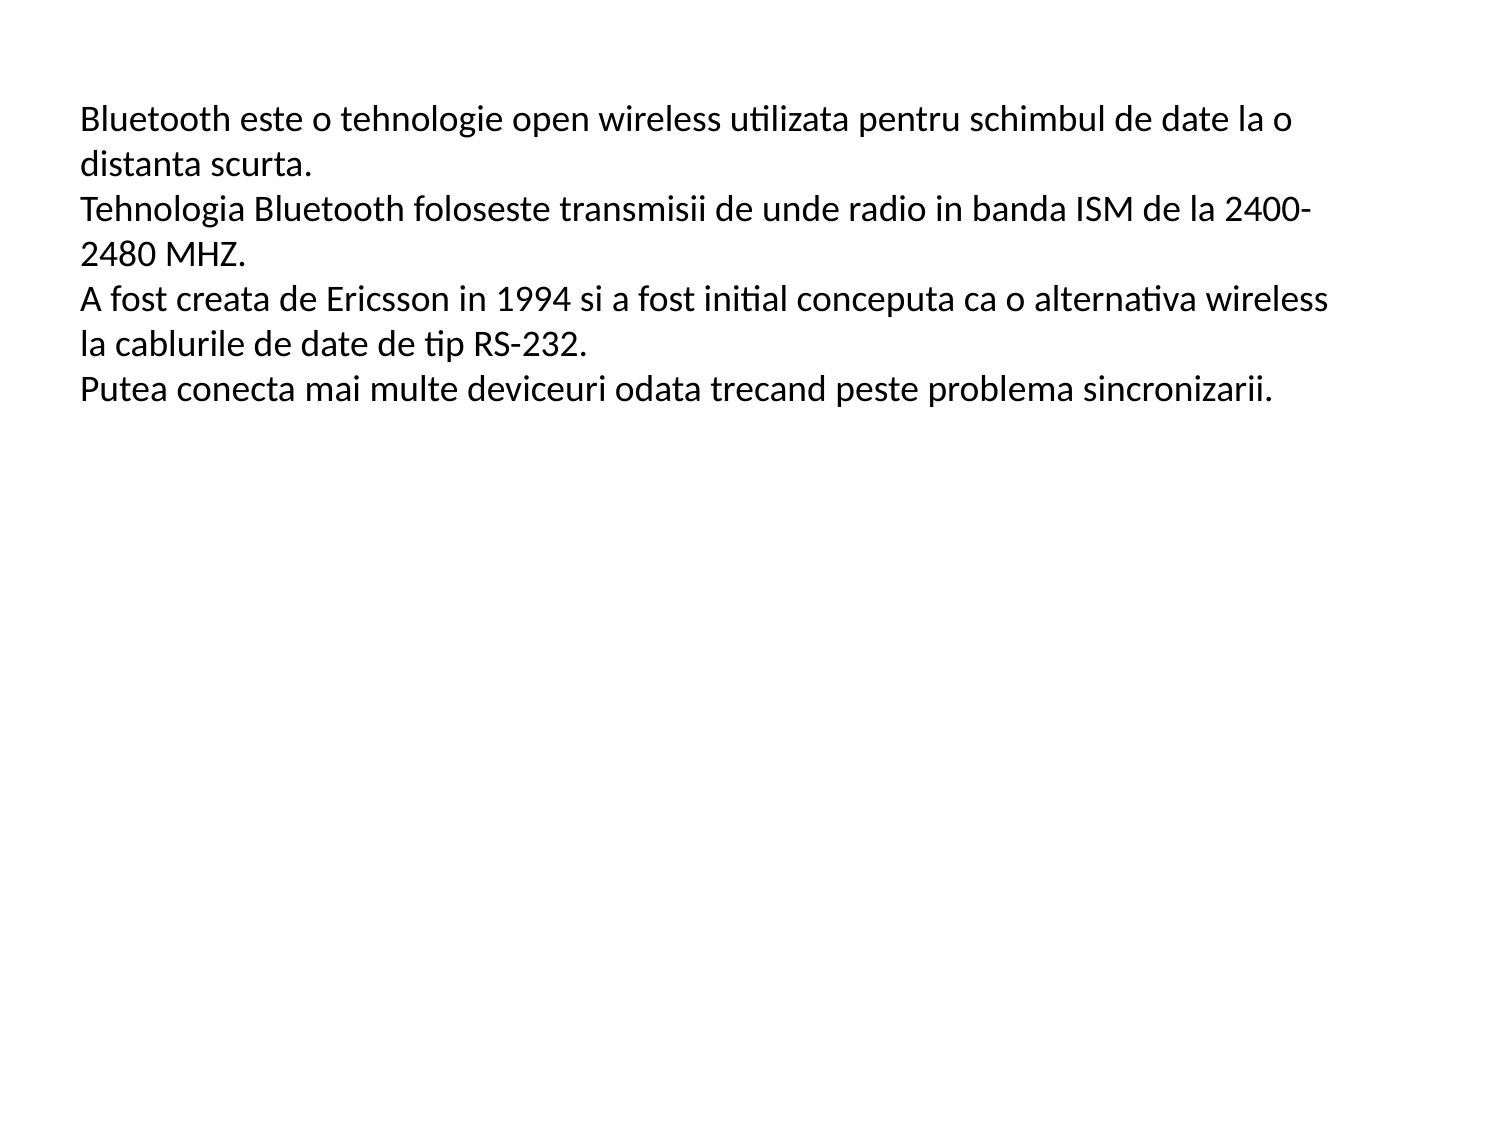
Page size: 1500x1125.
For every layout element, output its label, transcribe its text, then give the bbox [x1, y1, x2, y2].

text_box Bluetooth este o tehnologie open wireless utilizata pentru schimbul de date la o distanta scurta. Tehnologia Bluetooth foloseste transmisii de unde radio in banda ISM de la 2400-2480 MHZ. A fost creata de Ericsson in 1994 si a fost initial conceputa ca o alternativa wireless la cablurile de date de tip RS-232. Putea conecta mai multe deviceuri odata trecand peste problema sincronizarii. [65, 86, 1366, 507]
